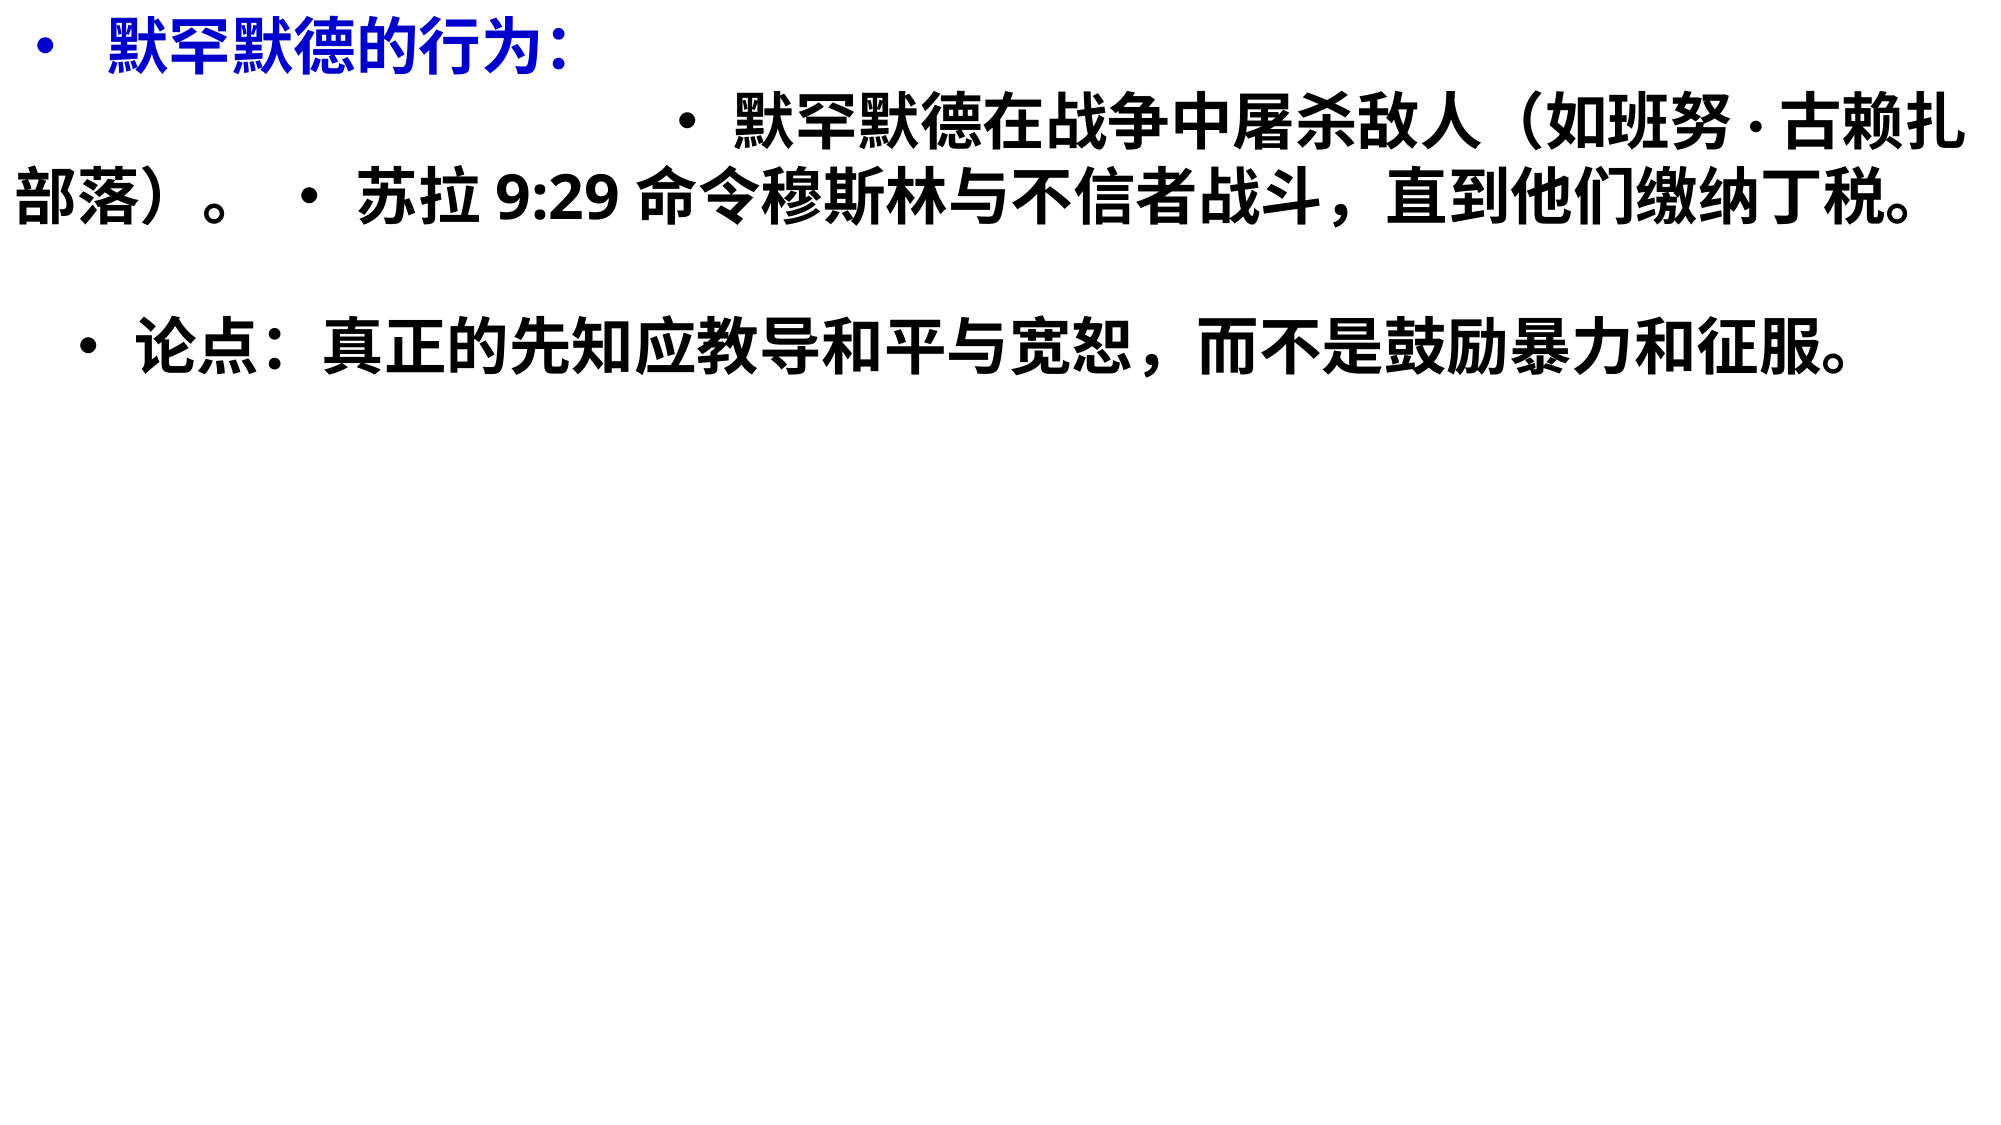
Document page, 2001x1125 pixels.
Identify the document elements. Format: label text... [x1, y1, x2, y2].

text_box • 默罕默德的行为： • 默罕默德在战争中屠杀敌人（如班努·古赖扎部落）。 • 苏拉9:29命令穆斯林与不信者战斗，直到他们缴纳丁税。 • 论点：真正的先知应教导和平与宽恕，而不是鼓励暴力和征服。 [0, 0, 2000, 390]
